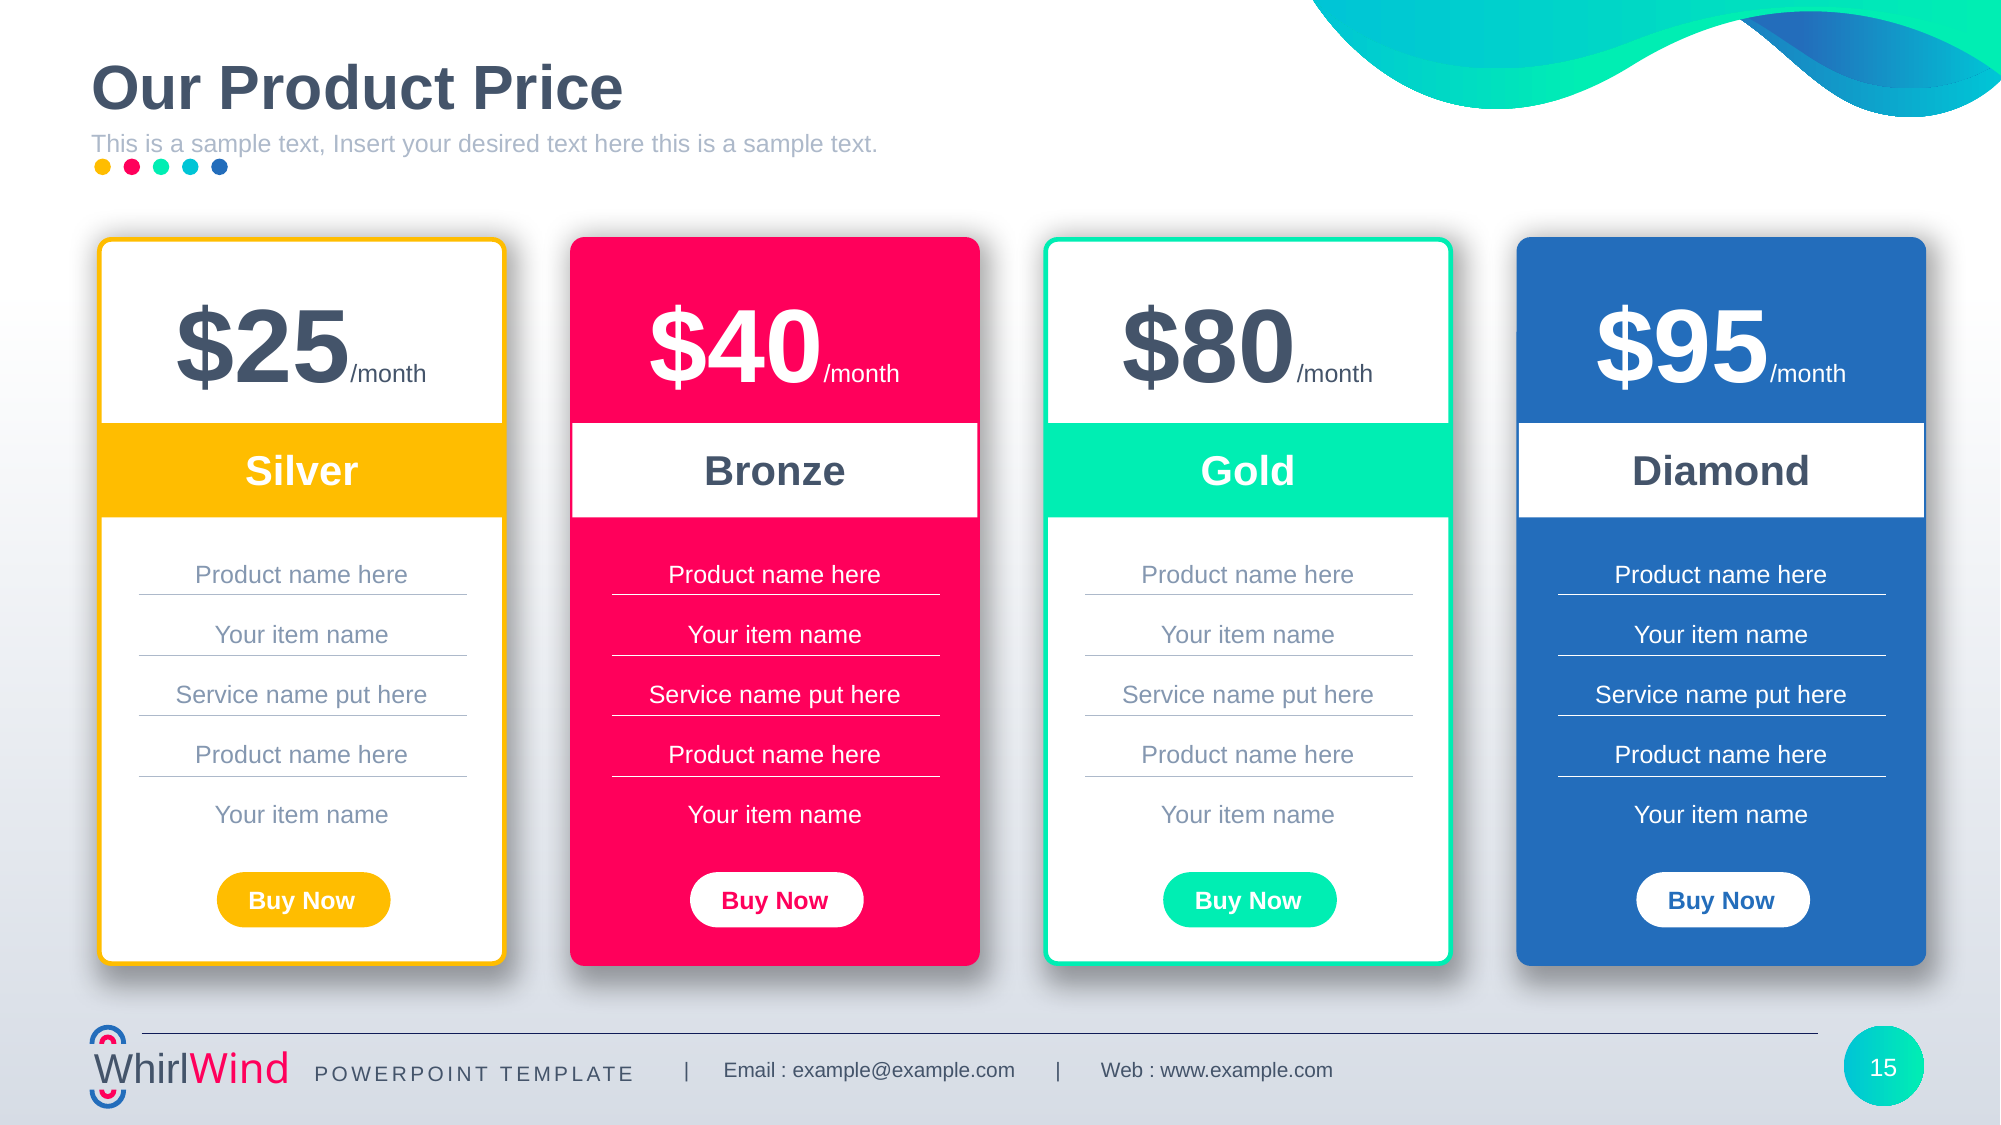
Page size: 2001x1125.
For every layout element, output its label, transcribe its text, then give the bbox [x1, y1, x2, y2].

text_box Buy Now [1045, 877, 1451, 922]
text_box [1518, 521, 1924, 831]
title Our Product Price [76, 39, 1924, 130]
text_box $40/month [572, 270, 978, 411]
text_box [571, 238, 979, 422]
text_box [1518, 422, 1925, 518]
text_box Gold [1045, 436, 1451, 502]
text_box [99, 521, 505, 831]
text_box $25/month [99, 270, 505, 411]
text_box Bronze [572, 436, 978, 502]
text_box [699, 922, 855, 929]
text_box Silver [99, 436, 505, 502]
text_box Buy Now [99, 877, 505, 922]
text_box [1045, 521, 1451, 831]
slide_number 15 [1837, 1036, 1930, 1096]
text_box [227, 871, 381, 877]
text_box [1172, 922, 1328, 929]
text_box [1311, 0, 2000, 117]
text_box Diamond [1518, 436, 1924, 502]
text_box [571, 422, 979, 518]
text_box $80/month [1045, 270, 1451, 411]
text_box [1173, 871, 1327, 877]
text_box [700, 871, 854, 877]
text_box $95/month [1518, 270, 1924, 411]
text_box [1646, 871, 1800, 877]
text_box [1044, 238, 1452, 965]
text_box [572, 521, 978, 831]
text_box Buy Now [1518, 877, 1924, 922]
text_box [571, 518, 979, 965]
text_box [1645, 922, 1801, 929]
text_box [98, 238, 506, 965]
text_box [98, 422, 505, 518]
text_box [1517, 238, 1925, 965]
text_box [1045, 422, 1452, 518]
text_box Buy Now [572, 877, 978, 922]
text_box [226, 922, 381, 929]
